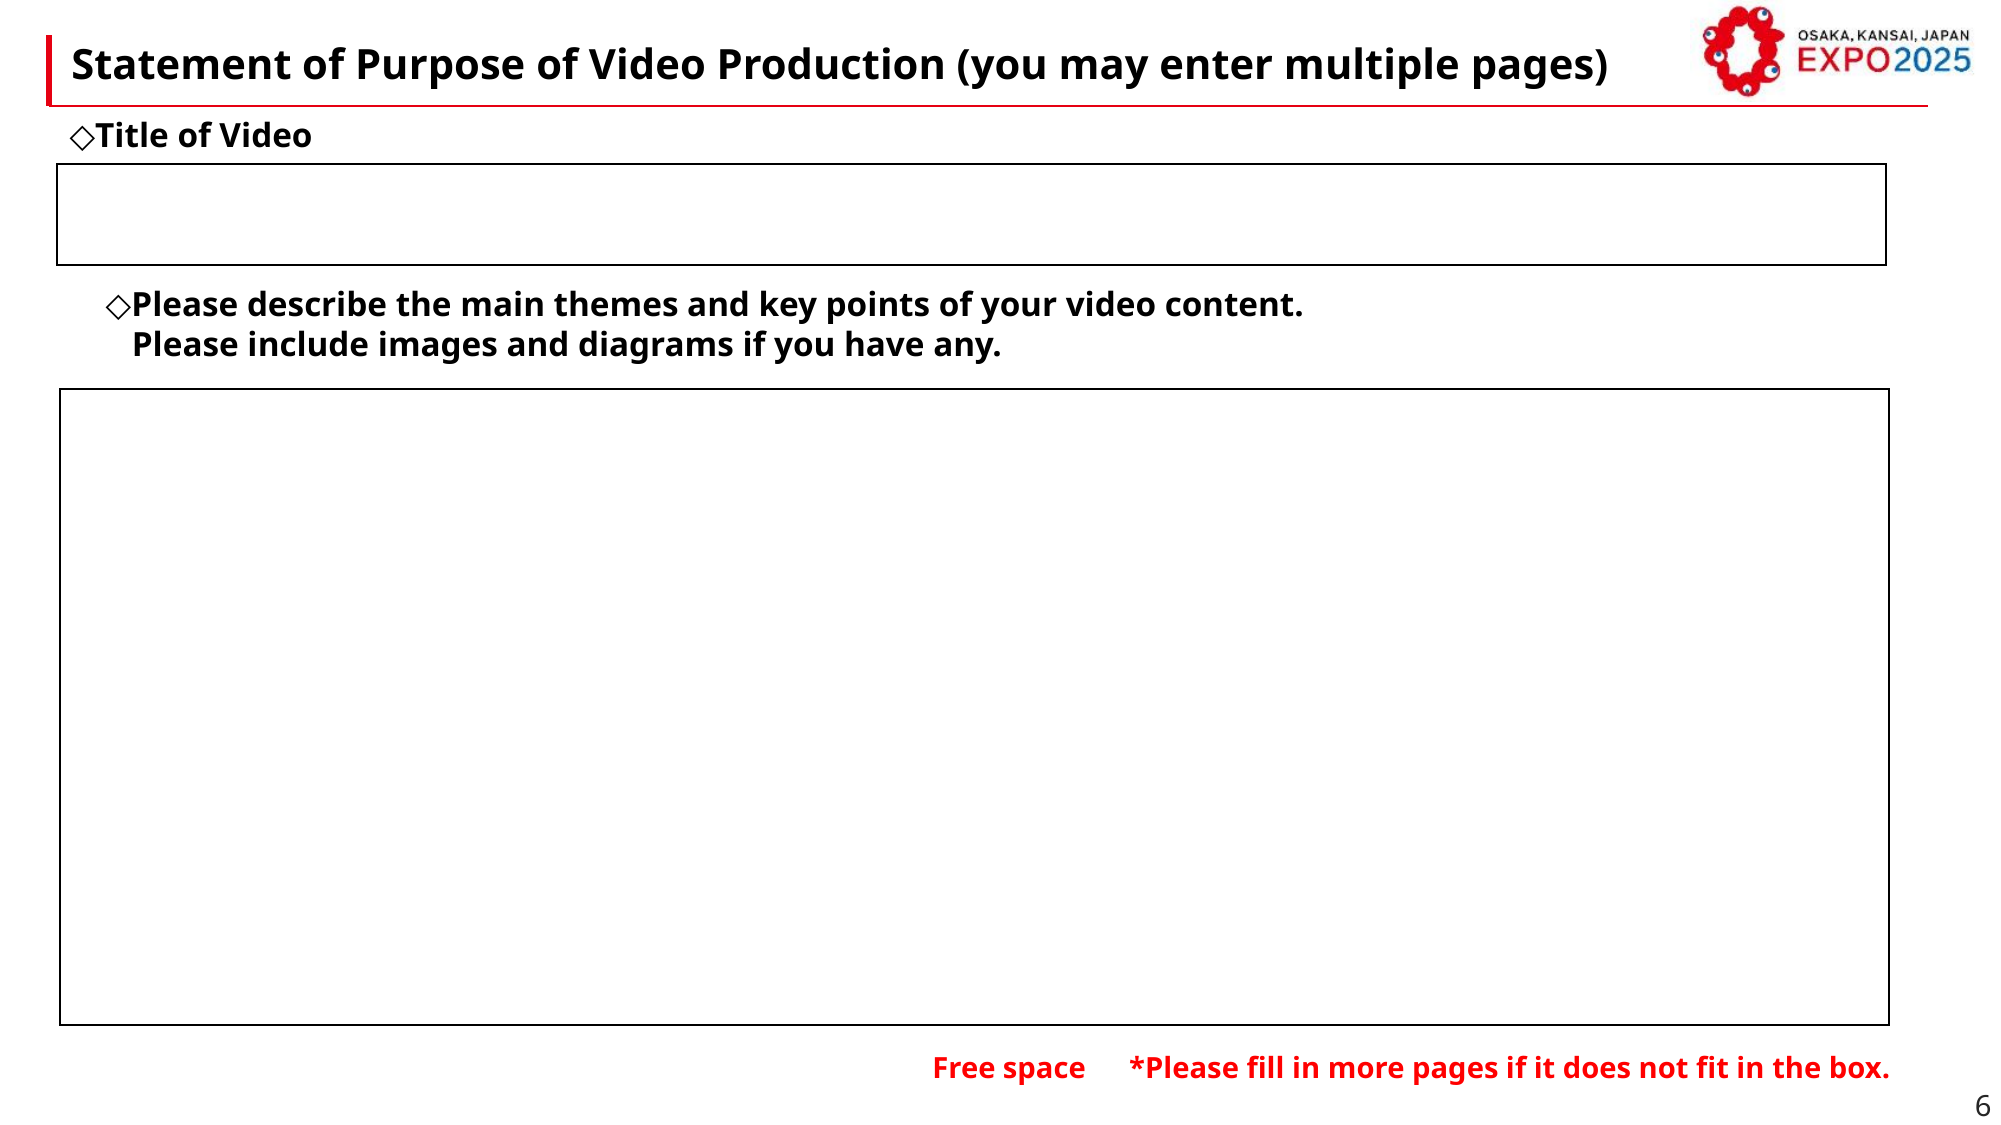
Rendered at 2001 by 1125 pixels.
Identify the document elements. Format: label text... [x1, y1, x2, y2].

text_box [59, 388, 1890, 1026]
slide_number 6 [1637, 1089, 1992, 1125]
text_box [56, 163, 1887, 266]
text_box Statement of Purpose of Video Production (you may enter multiple pages) [56, 36, 1905, 96]
text_box ◇Please describe the main themes and key points of your video content. Please include images and diagrams if you have any. [90, 275, 1321, 371]
text_box Free space *Please fill in more pages if it does not fit in the box. [917, 1041, 1906, 1092]
picture [1690, 0, 1986, 102]
text_box ◇Title of Video [54, 106, 328, 162]
text_box [33, 269, 1916, 326]
